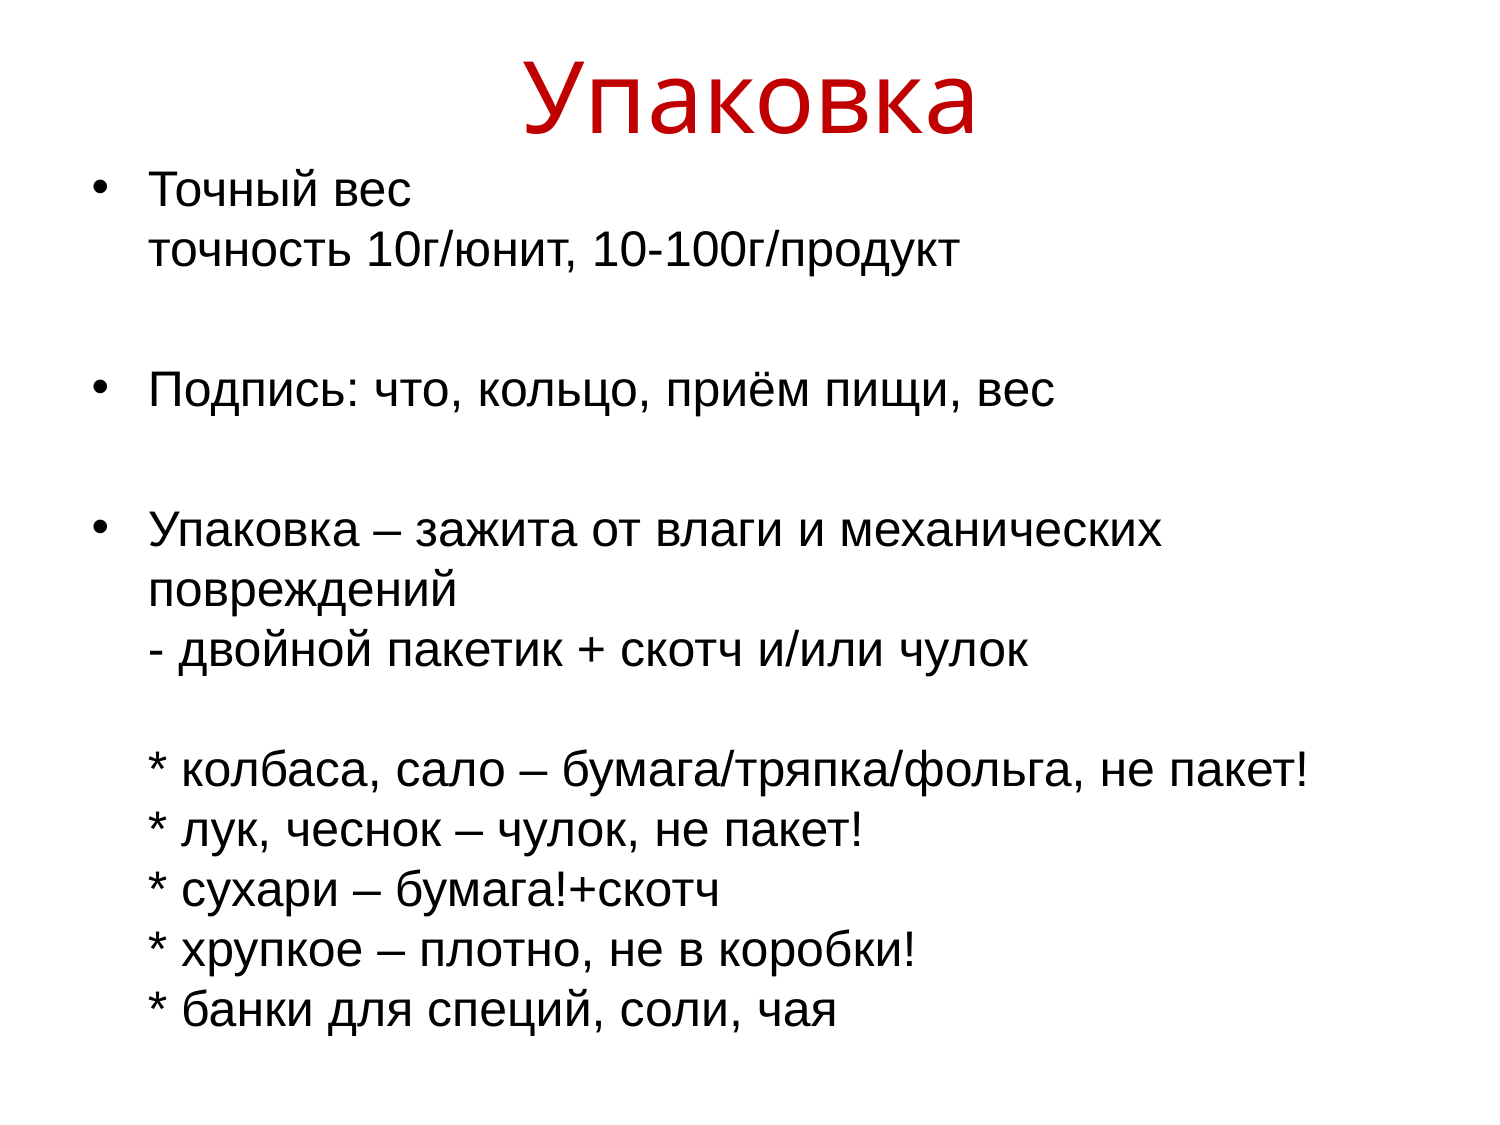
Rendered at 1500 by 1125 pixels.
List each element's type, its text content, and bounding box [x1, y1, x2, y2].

list Точный вес точность 10г/юнит, 10-100г/продукт Подпись: что, кольцо, приём пищи, вес Упаковка – зажита от влаги и механических повреждений - двойной пакетик + скотч и/или чулок * колбаса, сало – бумага/тряпка/фольга, не пакет! * лук, чеснок – чулок, не пакет! * сухари – бумага!+скотч * хрупкое – плотно, не в коробки! * банки для специй, соли, чая [76, 149, 1427, 1125]
title Упаковка [76, 0, 1427, 149]
